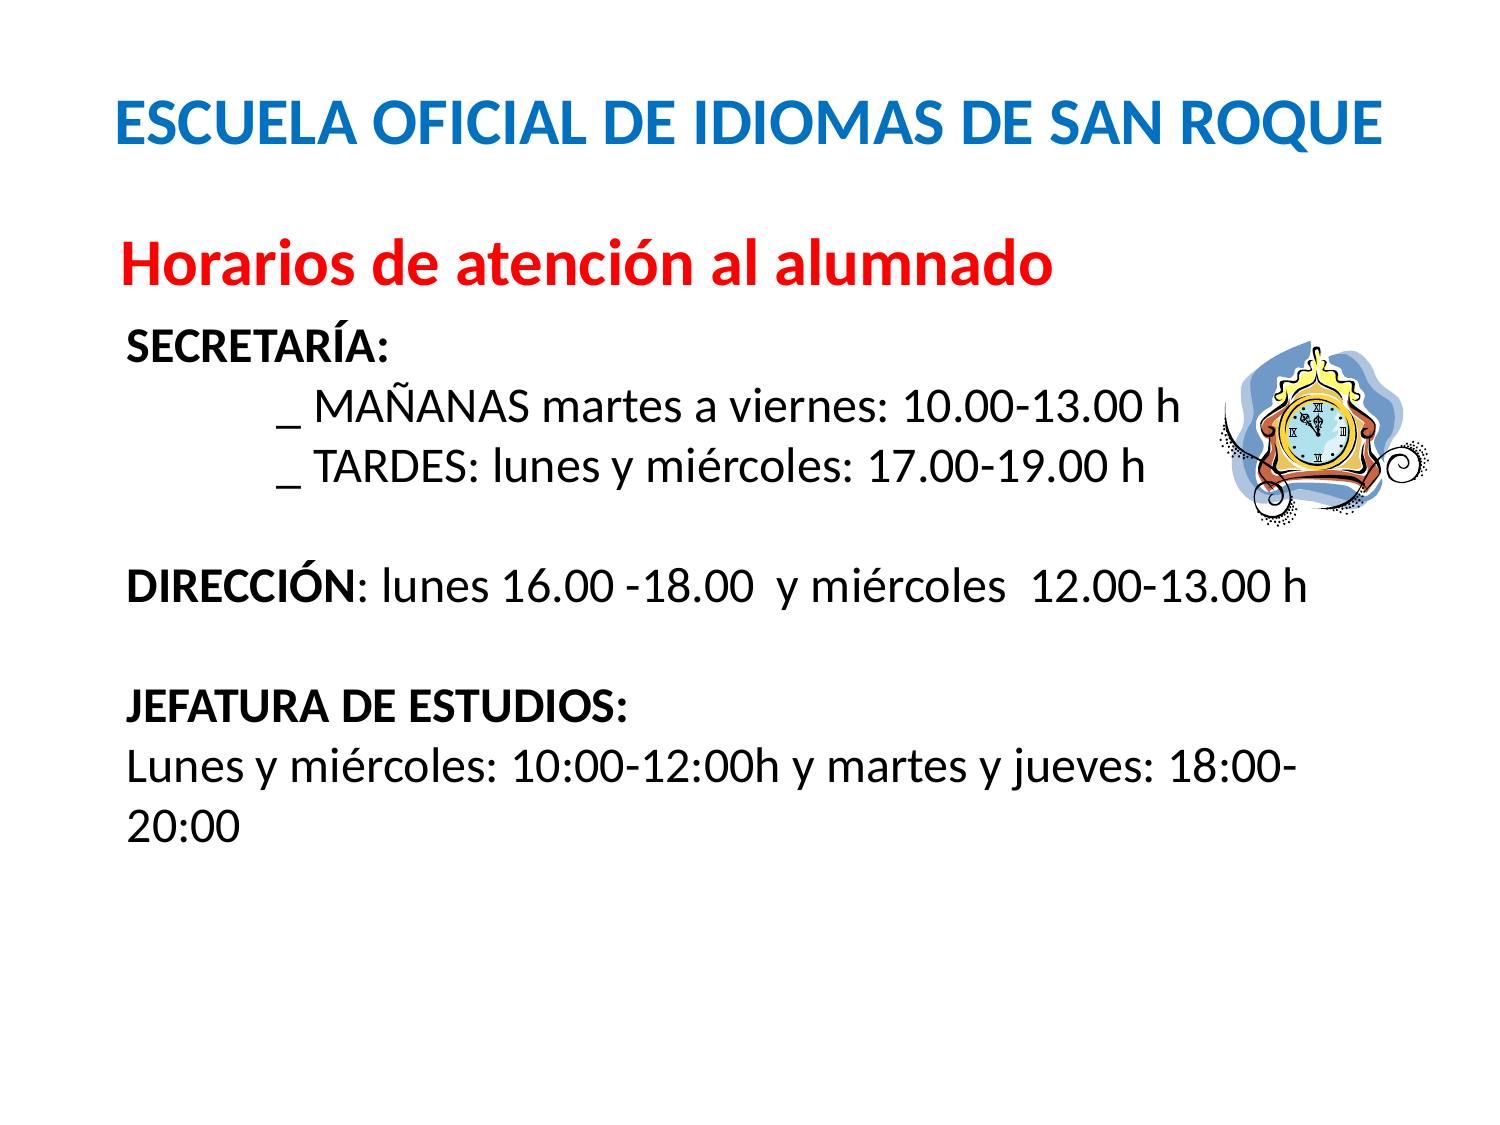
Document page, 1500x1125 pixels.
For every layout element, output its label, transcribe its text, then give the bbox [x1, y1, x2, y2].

text_box SECRETARÍA: _ MAÑANAS martes a viernes: 10.00-13.00 h _ TARDES: lunes y miércoles: 17.00-19.00 h DIRECCIÓN: lunes 16.00 -18.00 y miércoles 12.00-13.00 h JEFATURA DE ESTUDIOS: Lunes y miércoles: 10:00-12:00h y martes y jueves: 18:00-20:00 [112, 304, 1407, 1125]
text_box ESCUELA OFICIAL DE IDIOMAS DE SAN ROQUE [99, 70, 1400, 165]
text_box Horarios de atención al alumnado [105, 210, 1207, 306]
picture [1218, 339, 1430, 528]
